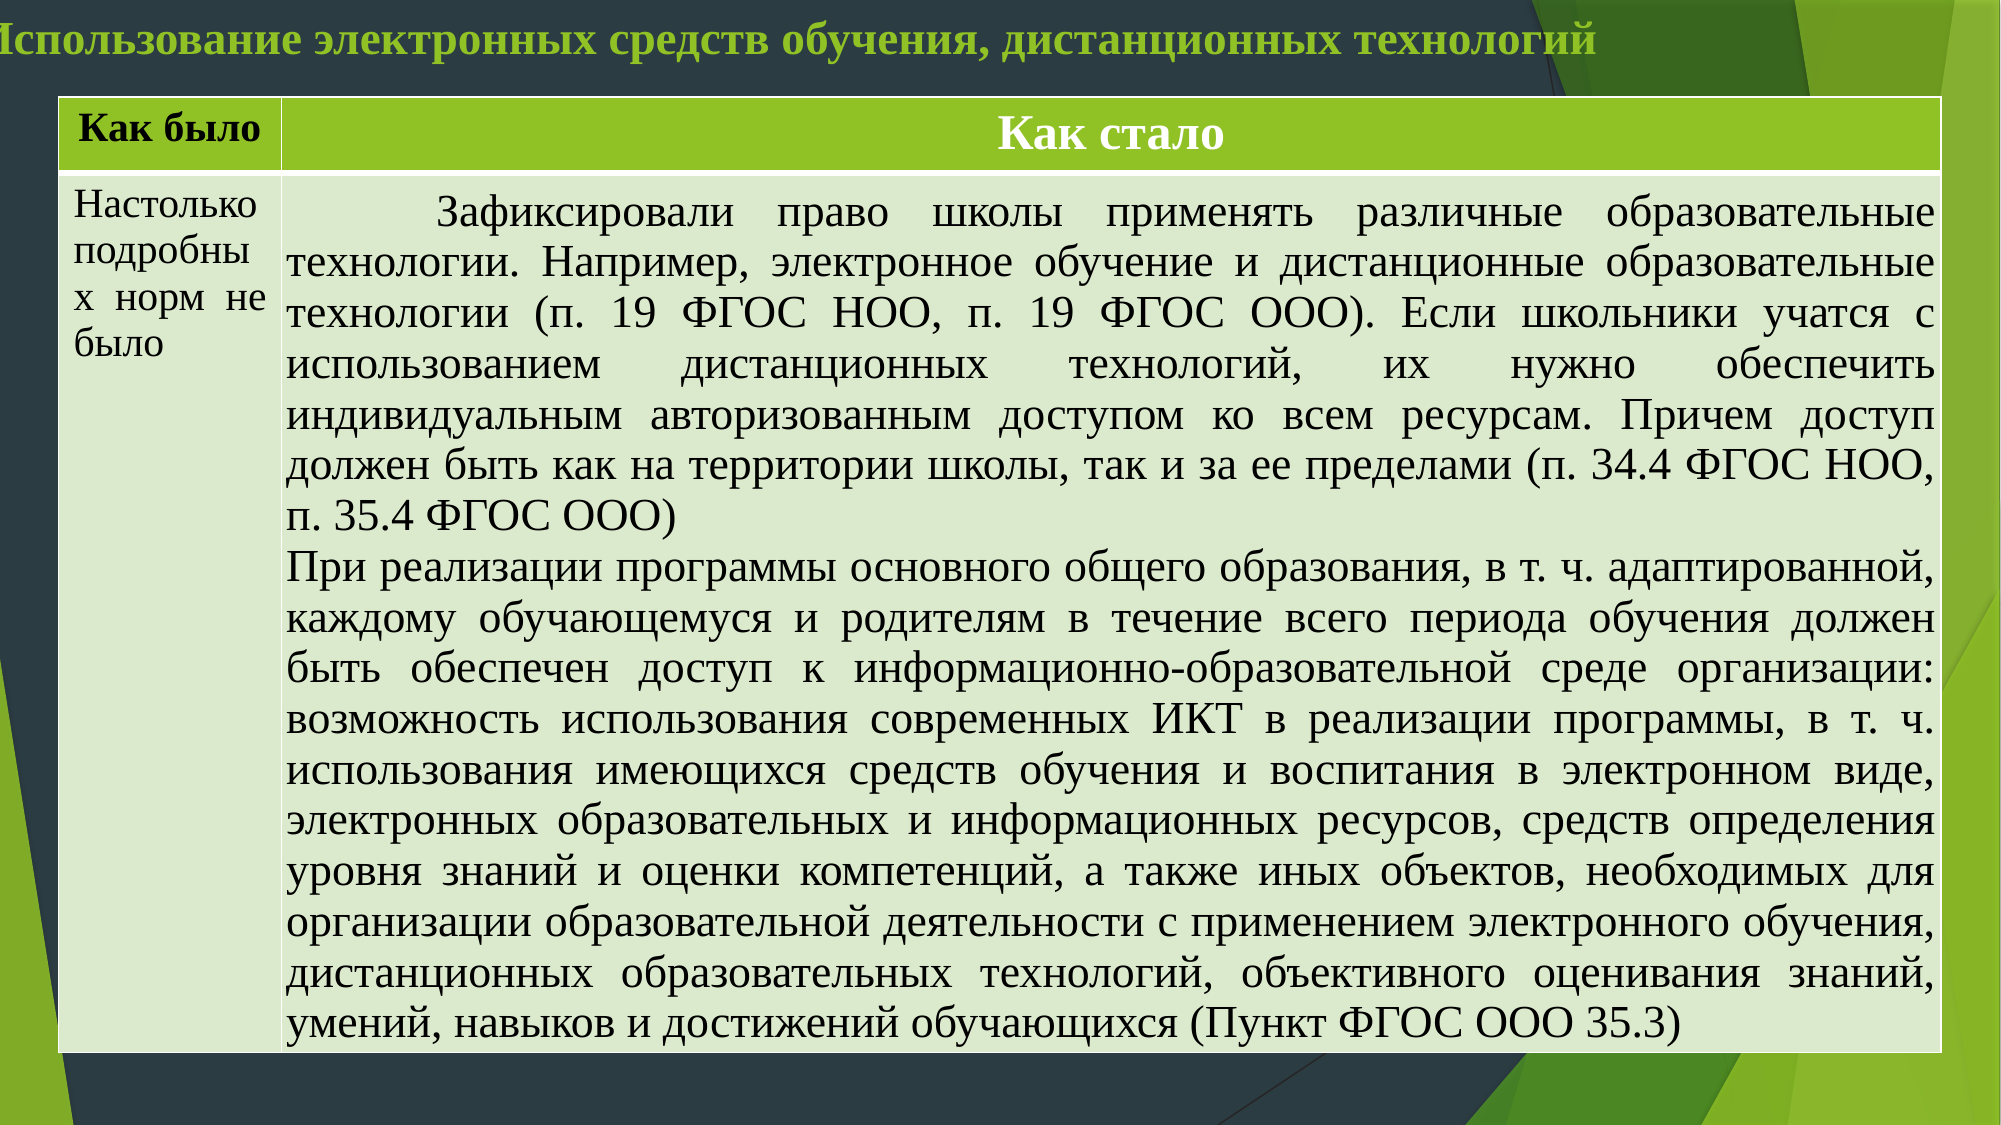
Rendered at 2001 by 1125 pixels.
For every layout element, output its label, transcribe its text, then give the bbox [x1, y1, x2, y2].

table_header Как стало [282, 98, 1940, 170]
table_header Как было [59, 98, 281, 170]
table_cell Настолько подробных норм не было [59, 176, 281, 1052]
title Использование электронных средств обучения, дистанционных технологий [0, 0, 1651, 123]
table_cell Зафиксировали право школы применять различные образовательные технологии. Например, электронное обучение и дистанционные образовательные технологии (п. 19 ФГОС НОО, п. 19 ФГОС ООО). Если школьники учатся с использованием дистанционных технологий, их нужно обеспечить индивидуальным авторизованным доступом ко всем ресурсам. Причем доступ должен быть как на территории школы, так и за ее пределами (п. 34.4 ФГОС НОО, п. 35.4 ФГОС ООО) При реализации программы основного общего образования, в т. ч. адаптированной, каждому обучающемуся и родителям в течение всего периода обучения должен быть обеспечен доступ к информационно-образовательной среде организации: возможность использования современных ИКТ в реализации программы, в т. ч. использования имеющихся средств обучения и воспитания в электронном виде, электронных образовательных и информационных ресурсов, средств определения уровня знаний и оценки компетенций, а также иных объектов, необходимых для организации образовательной деятельности с применением электронного обучения, дистанционных образовательных технологий, объективного оценивания знаний, умений, навыков и достижений обучающихся (Пункт ФГОС ООО 35.3) [282, 176, 1940, 1052]
